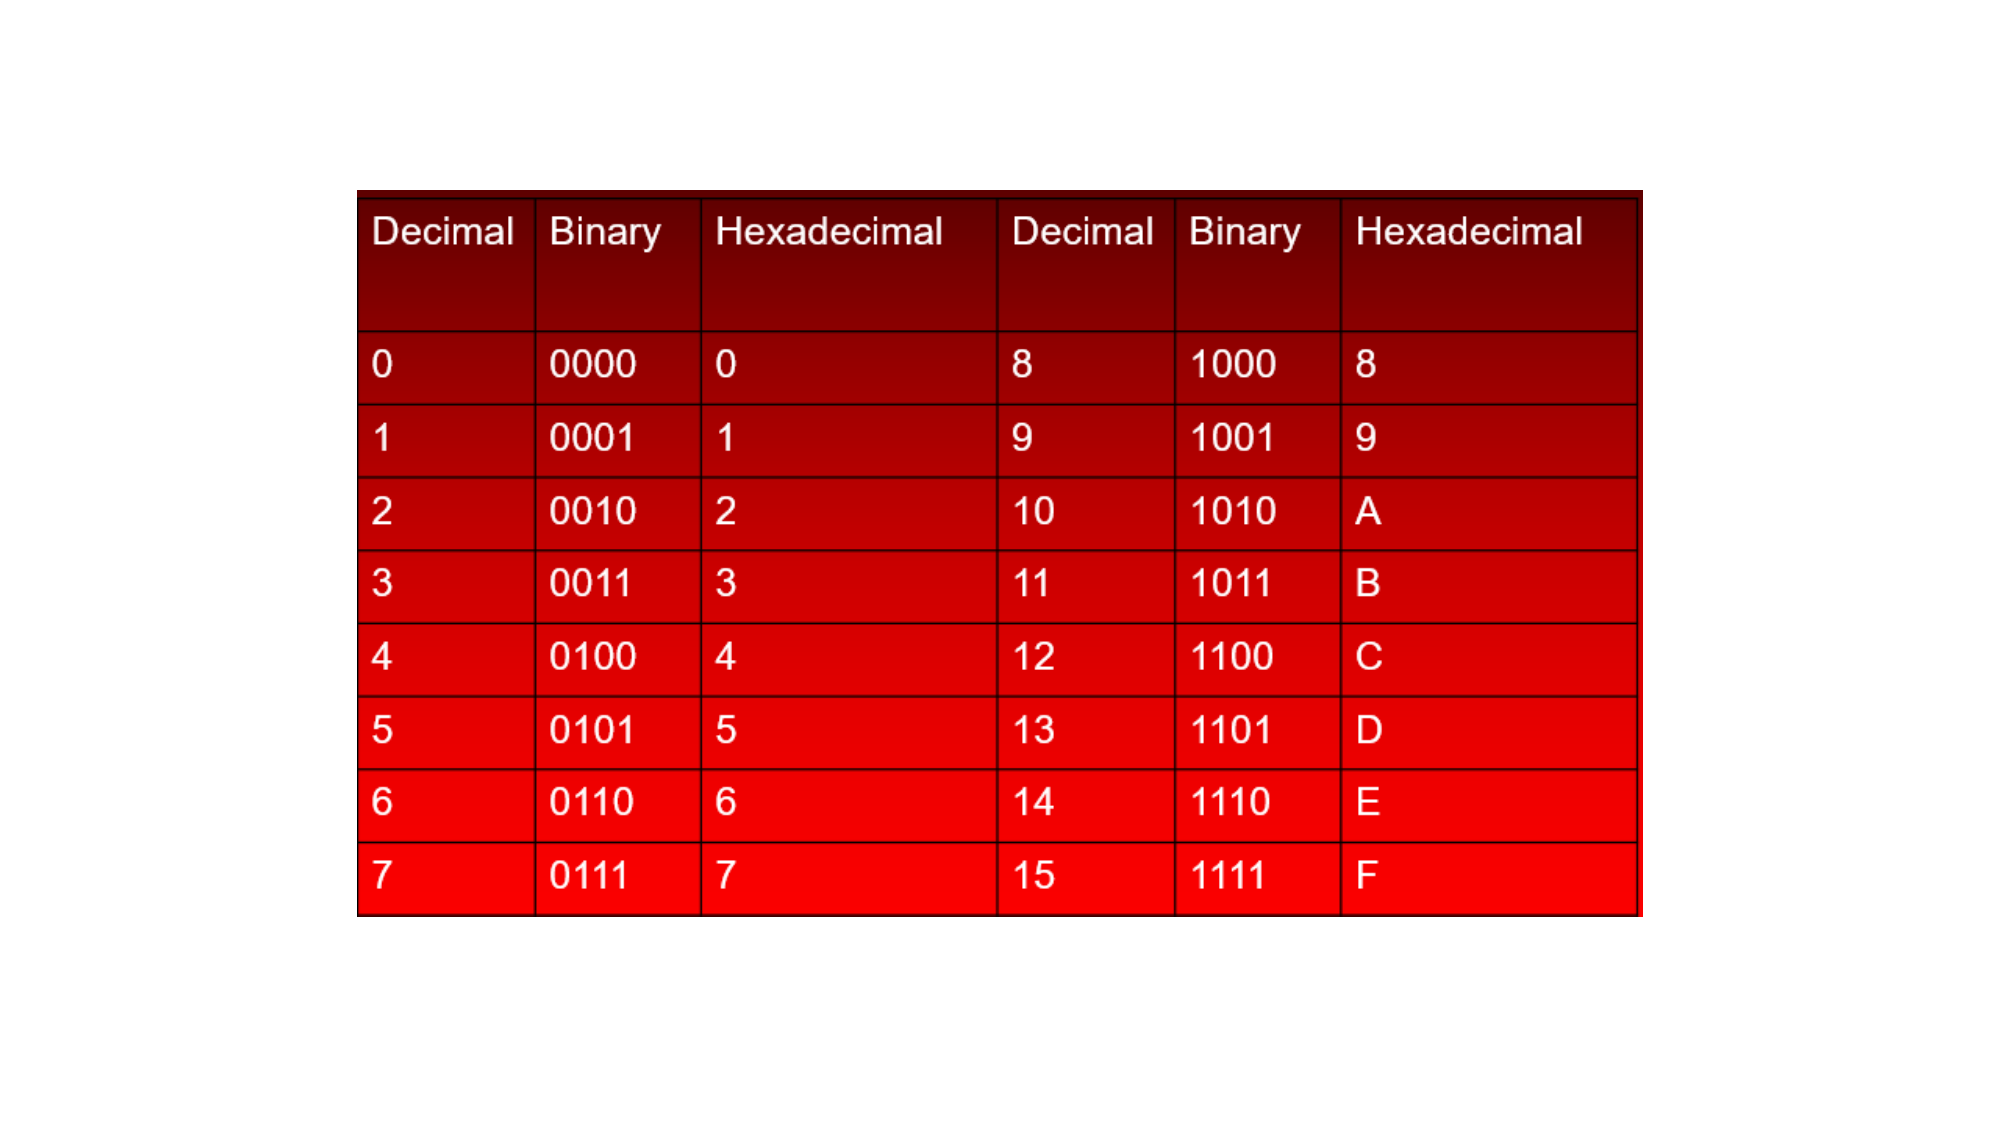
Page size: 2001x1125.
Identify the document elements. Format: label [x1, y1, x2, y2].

list [357, 190, 1643, 917]
